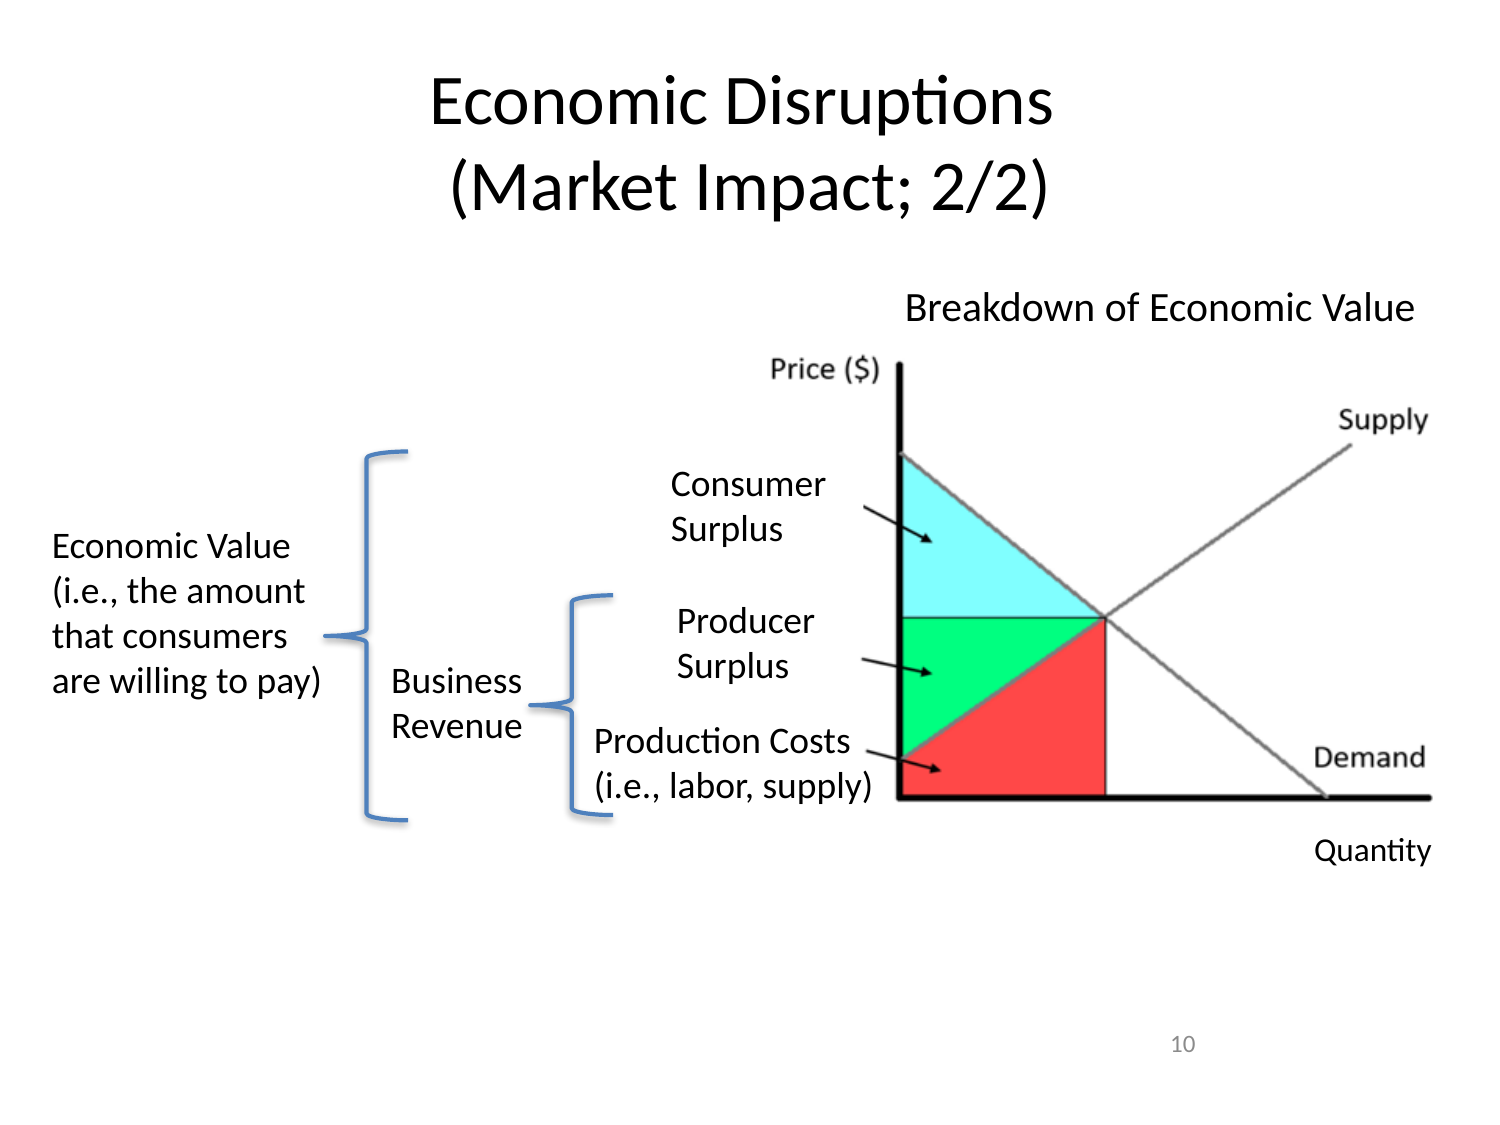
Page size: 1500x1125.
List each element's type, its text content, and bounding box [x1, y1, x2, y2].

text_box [36, 345, 1449, 877]
title Economic Disruptions (Market Impact; 2/2) [75, 45, 1425, 233]
slide_number 10 [1030, 1012, 1211, 1073]
list Breakdown of Economic Value [889, 272, 1448, 344]
